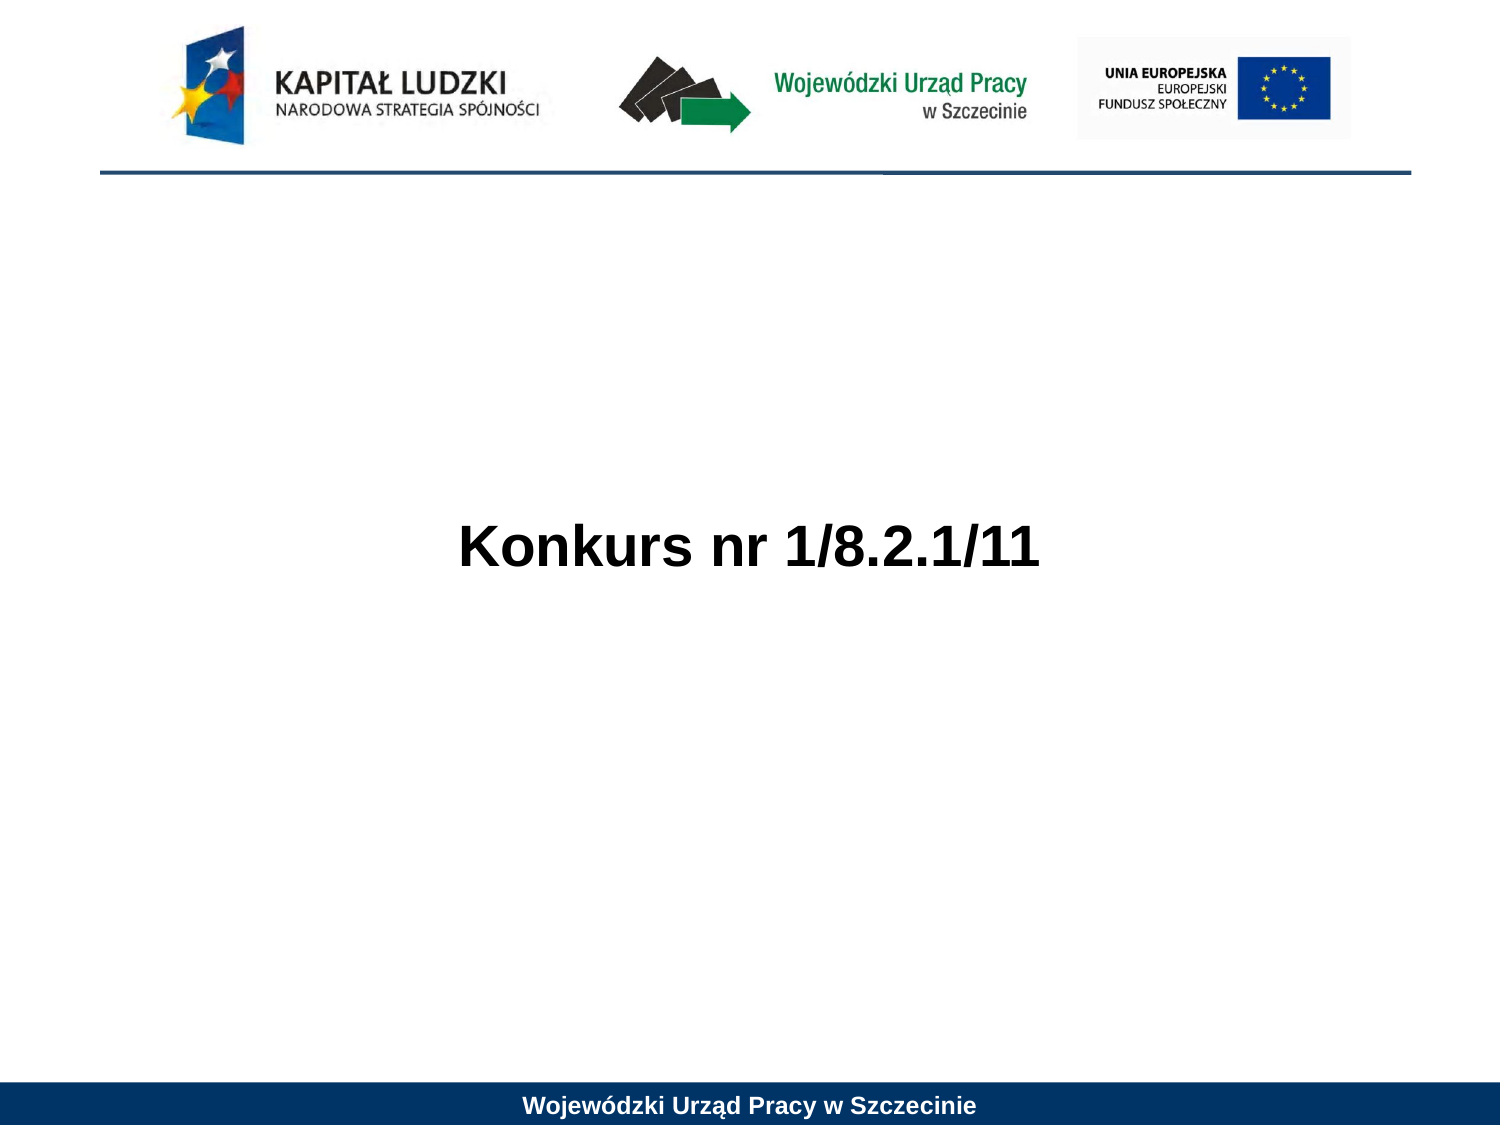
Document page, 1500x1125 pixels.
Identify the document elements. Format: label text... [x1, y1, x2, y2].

picture [159, 24, 1353, 149]
list Konkurs nr 1/8.2.1/11 [74, 262, 1426, 1006]
